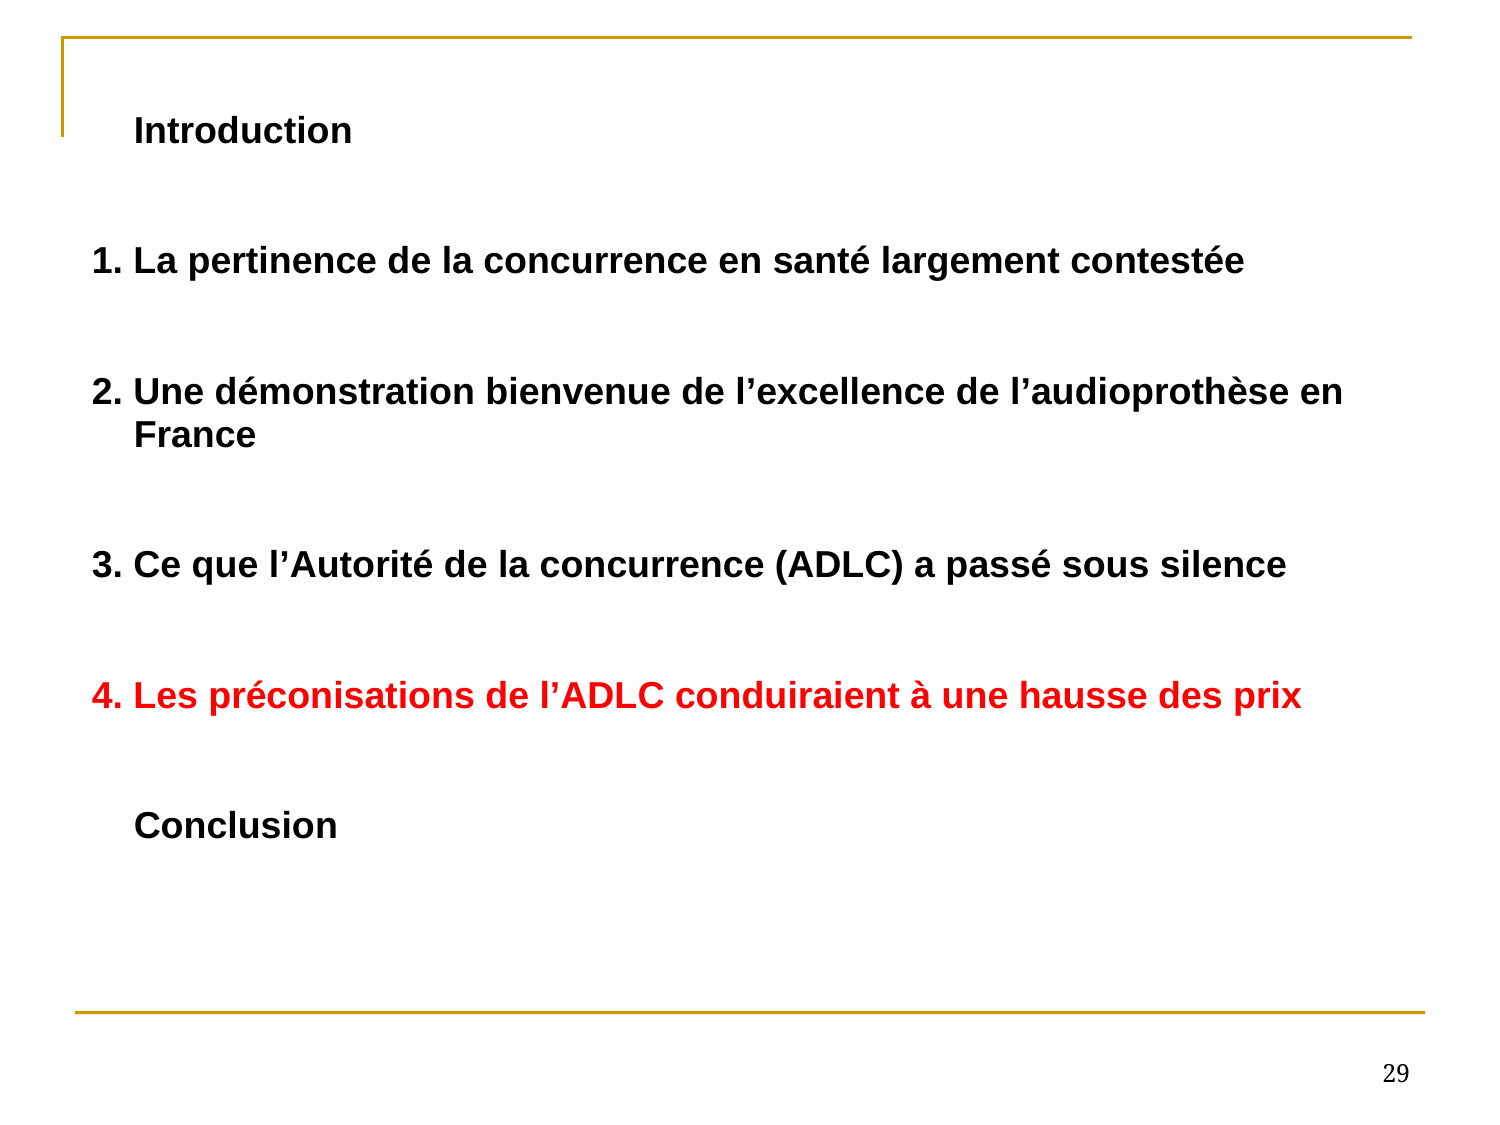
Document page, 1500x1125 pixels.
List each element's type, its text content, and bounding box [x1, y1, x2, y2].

text_box [88, 66, 1294, 183]
text_box 29 [1074, 1024, 1425, 1100]
list Introduction 1. La pertinence de la concurrence en santé largement contestée 2. Une démonstration bienvenue de l’excellence de l’audioprothèse en France 3. Ce que l’Autorité de la concurrence (ADLC) a passé sous silence 4. Les préconisations de l’ADLC conduiraient à une hausse des prix Conclusion [76, 54, 1428, 1012]
